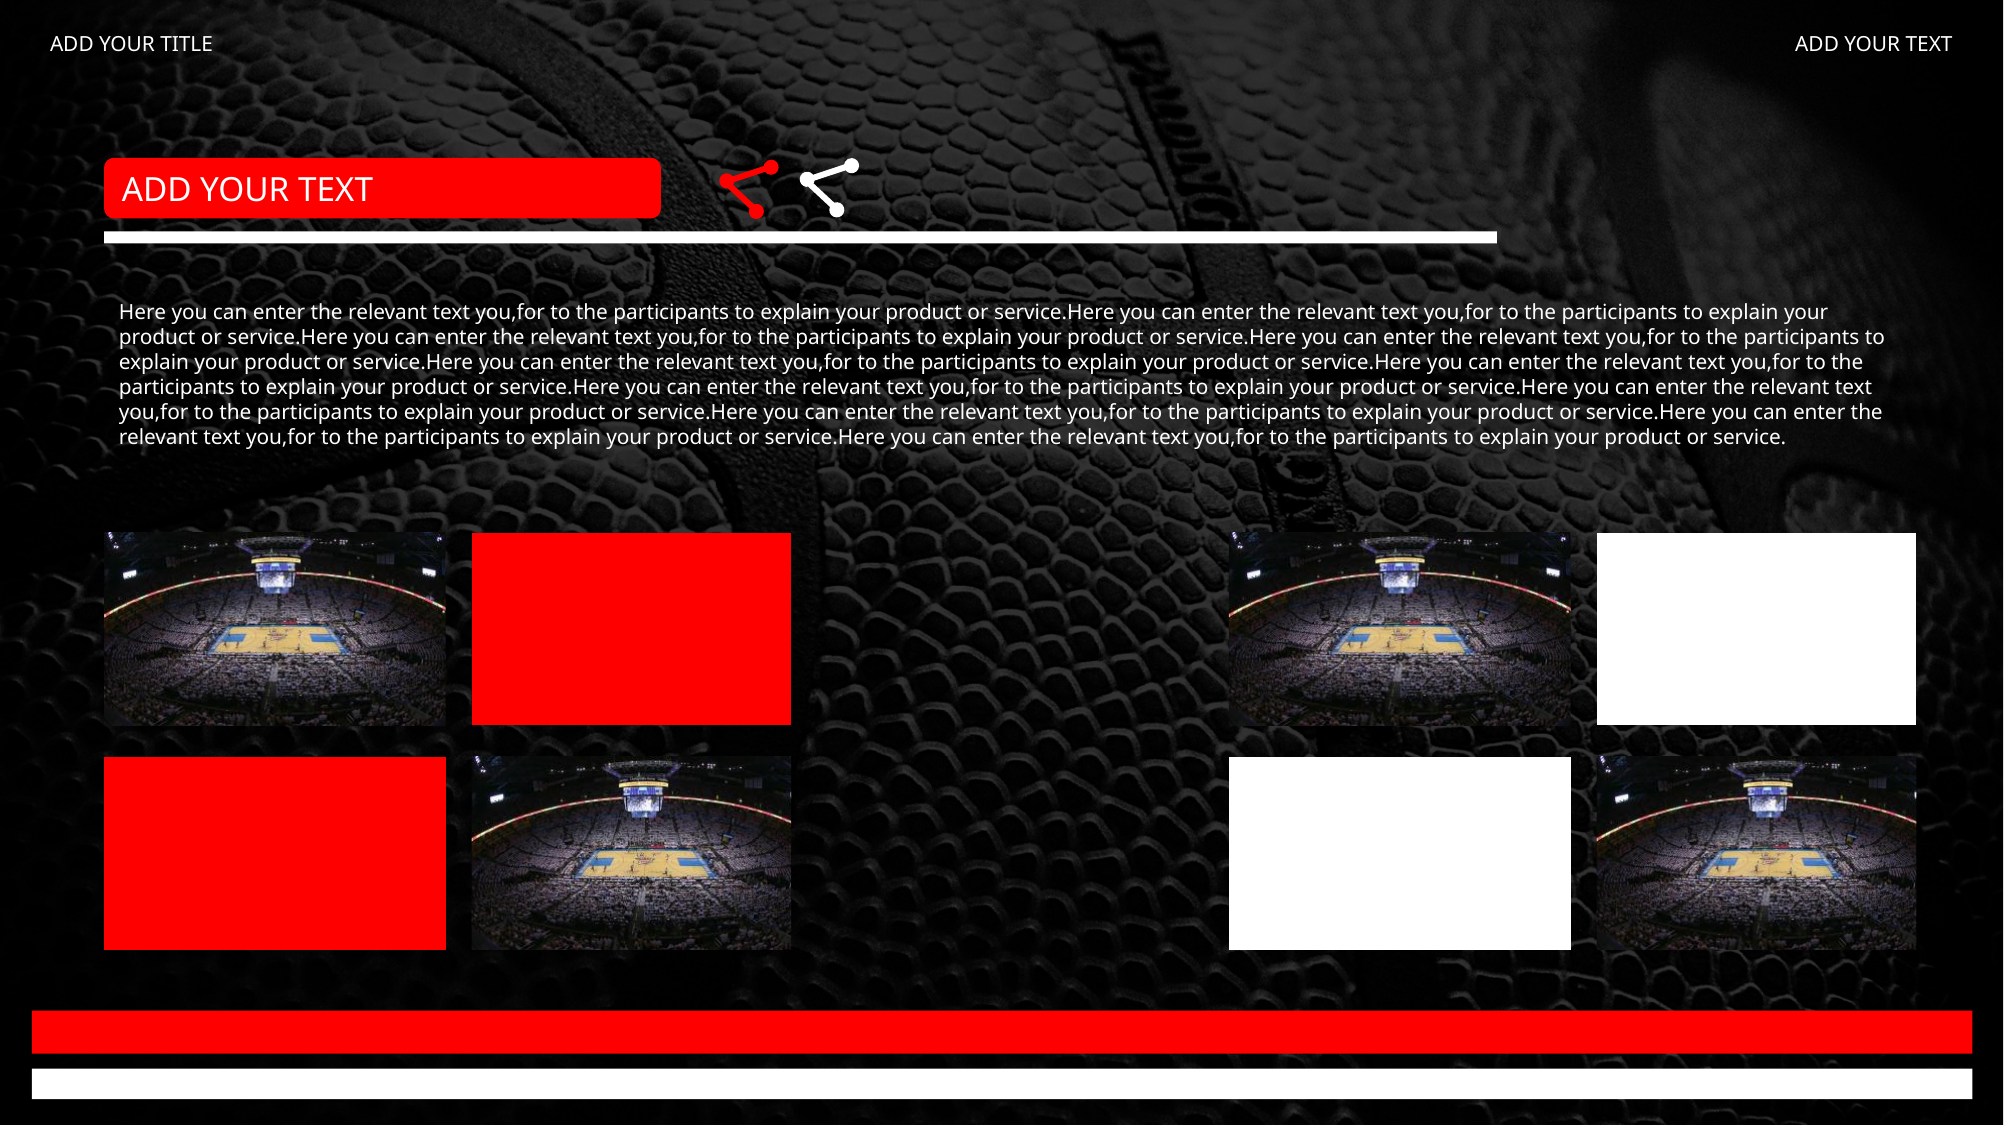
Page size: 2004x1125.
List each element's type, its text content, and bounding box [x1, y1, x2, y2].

picture [0, 0, 2004, 1125]
text_box [1596, 532, 1917, 726]
text_box [471, 532, 792, 726]
text_box [104, 757, 446, 950]
text_box Here you can enter the relevant text you,for to the participants to explain your product or service.Here you can enter the relevant text you,for to the participants to explain your product or service.Here you can enter the relevant text you,for to the participants to explain your product or service.Here you can enter the relevant text you,for to the participants to explain your product or service.Here you can enter the relevant text you,for to the participants to explain your product or service.Here you can enter the relevant text you,for to the participants to explain your product or service.Here you can enter the relevant text you,for to the participants to explain your product or service.Here you can enter the relevant text you,for to the participants to explain your product or service.Here you can enter the relevant text you,for to the participants to explain your product or service.Here you can enter the relevant text you,for to the participants to explain your product or service.Here you can enter the relevant text you,for to the participants to explain your product or service. [104, 291, 1917, 456]
text_box ADD YOUR TITLE [35, 23, 228, 64]
text_box [1228, 532, 1571, 726]
text_box [104, 532, 446, 726]
text_box [471, 756, 792, 950]
text_box ADD YOUR TEXT [1780, 23, 1968, 64]
text_box [1596, 756, 1917, 950]
text_box [719, 159, 779, 219]
text_box [31, 1068, 1973, 1100]
text_box ADD YOUR TEXT [104, 157, 661, 219]
text_box [1228, 757, 1571, 950]
text_box [31, 1010, 1973, 1054]
text_box [799, 158, 860, 218]
text_box [104, 231, 1497, 244]
